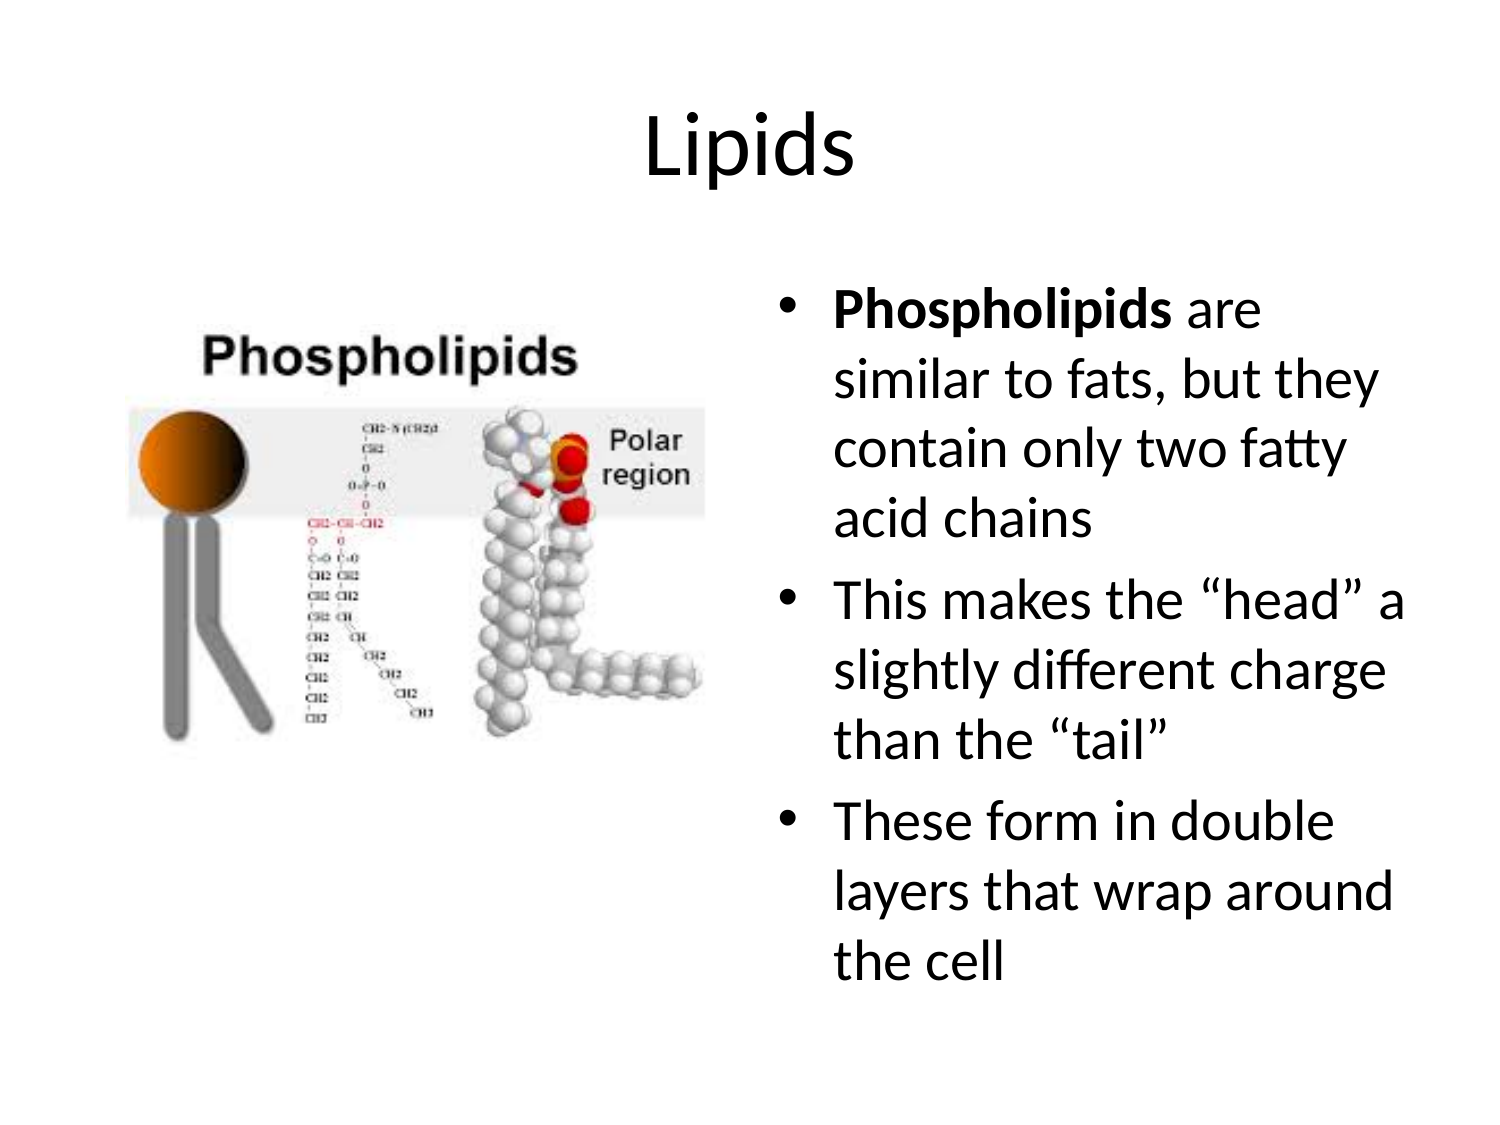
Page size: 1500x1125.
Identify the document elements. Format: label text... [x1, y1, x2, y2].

list Phospholipids are similar to fats, but they contain only two fatty acid chains This makes the “head” a slightly different charge than the “tail” These form in double layers that wrap around the cell [762, 262, 1425, 1063]
picture [124, 324, 710, 769]
title Lipids [75, 45, 1425, 233]
